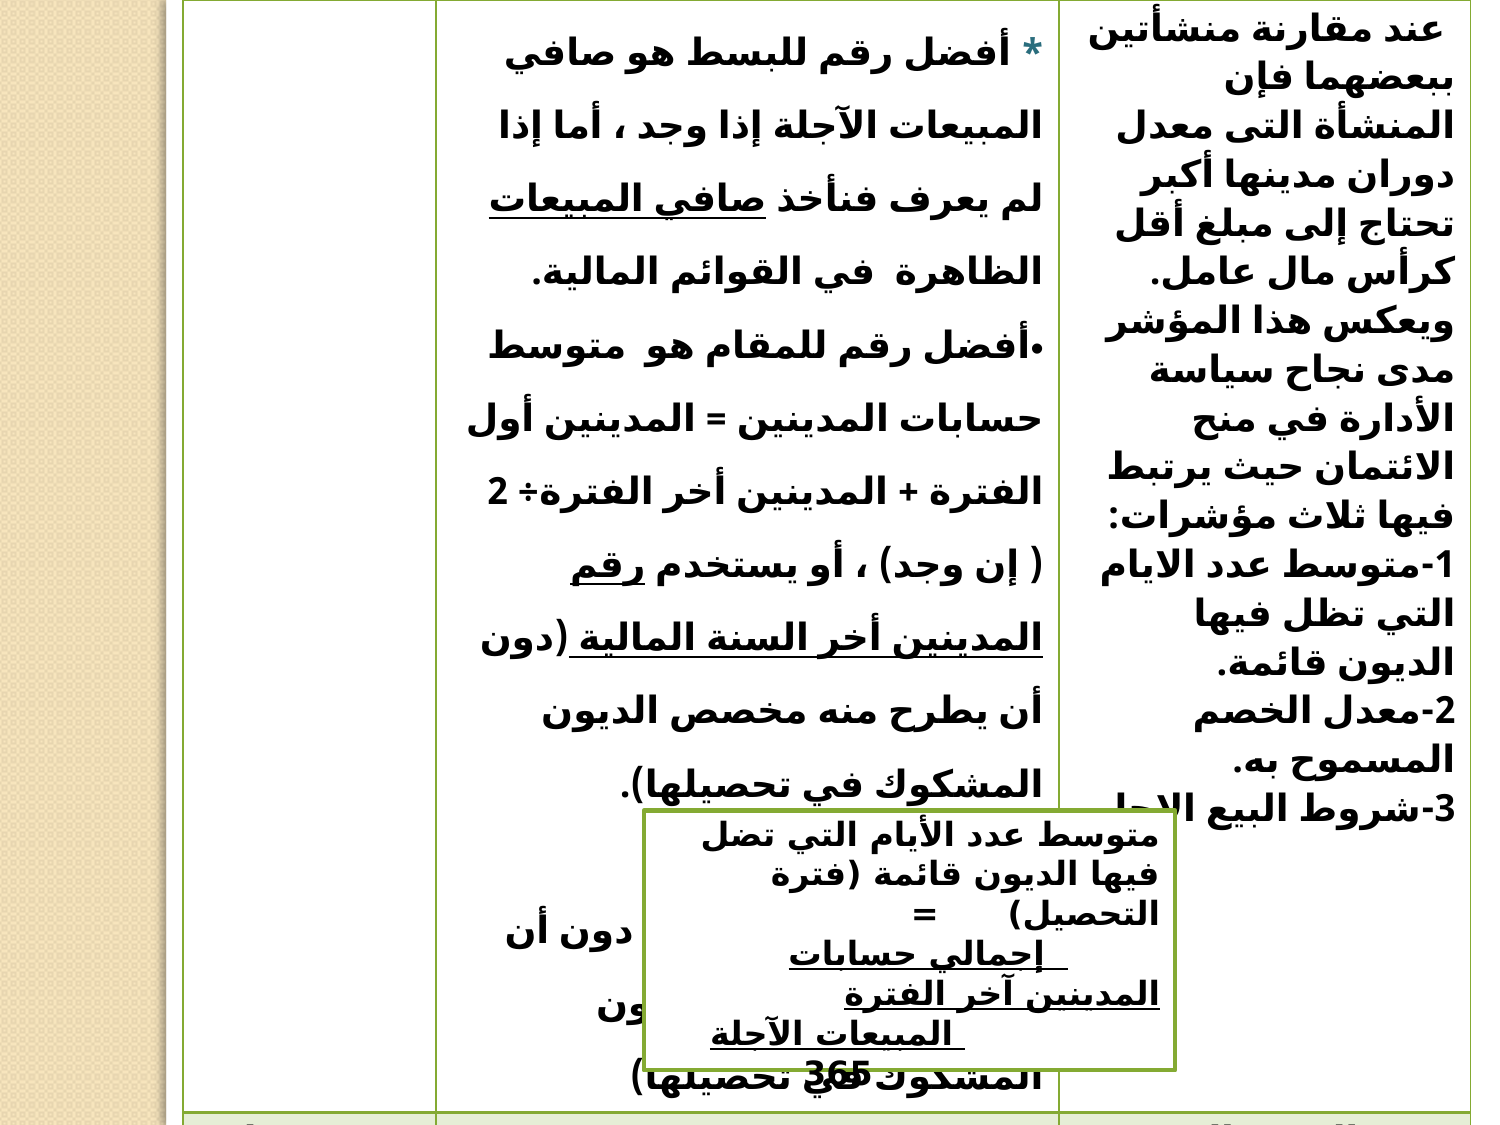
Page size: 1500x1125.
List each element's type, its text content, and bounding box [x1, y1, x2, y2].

table_cell 5- متوسط عدد الأيام التي تضل فيها الديون قائمة (متوسط فترة التحصيل) يرتبط بمعدل دوارن المدنيين [184, 1114, 435, 1125]
text_box متوسط عدد الأيام التي تضل فيها الديون قائمة (فترة التحصيل) = إجمالي حسابات المدينين آخر الفترة المبيعات الآجلة 365 [655, 805, 1176, 1100]
text_box [642, 808, 655, 1072]
table_cell [437, 1114, 1058, 1125]
table_cell وهى الفترة التي يستغرقها تحصيل ديون المدينين . طول  هذه الفترة مؤشر غير جيد و ذلك للأسباب التالية: يدل على ضعف إدارة التحصيل لدى الشركة [1060, 1114, 1470, 1125]
table_header [184, 1, 435, 1111]
table_header * أفضل رقم للبسط هو صافي المبيعات الآجلة إذا وجد ، أما إذا لم يعرف فنأخذ صافي المبيعات الظاهرة في القوائم المالية. أفضل رقم للمقام هو متوسط حسابات المدينين = المدينين أول الفترة + المدينين أخر الفترة÷ 2 ( إن وجد) ، أو يستخدم رقم المدينين أخر السنة المالية (دون أن يطرح منه مخصص الديون المشكوك في تحصيلها). ملاحظة هامة: أن رقم المدينين نأخذه دون أن يطرح منه مخصص الديون المشكوك في تحصيلها) [437, 1, 1058, 1111]
table_header عند مقارنة منشأتين ببعضهما فإن المنشأة التى معدل دوران مدينها أكبر تحتاج إلى مبلغ أقل كرأس مال عامل. ويعكس هذا المؤشر مدى نجاح سياسة الأدارة في منح الائتمان حيث يرتبط فيها ثلاث مؤشرات: 1-متوسط عدد الايام التي تظل فيها الديون قائمة. 2-معدل الخصم المسموح به. 3-شروط البيع الاجل [1060, 1, 1470, 1111]
